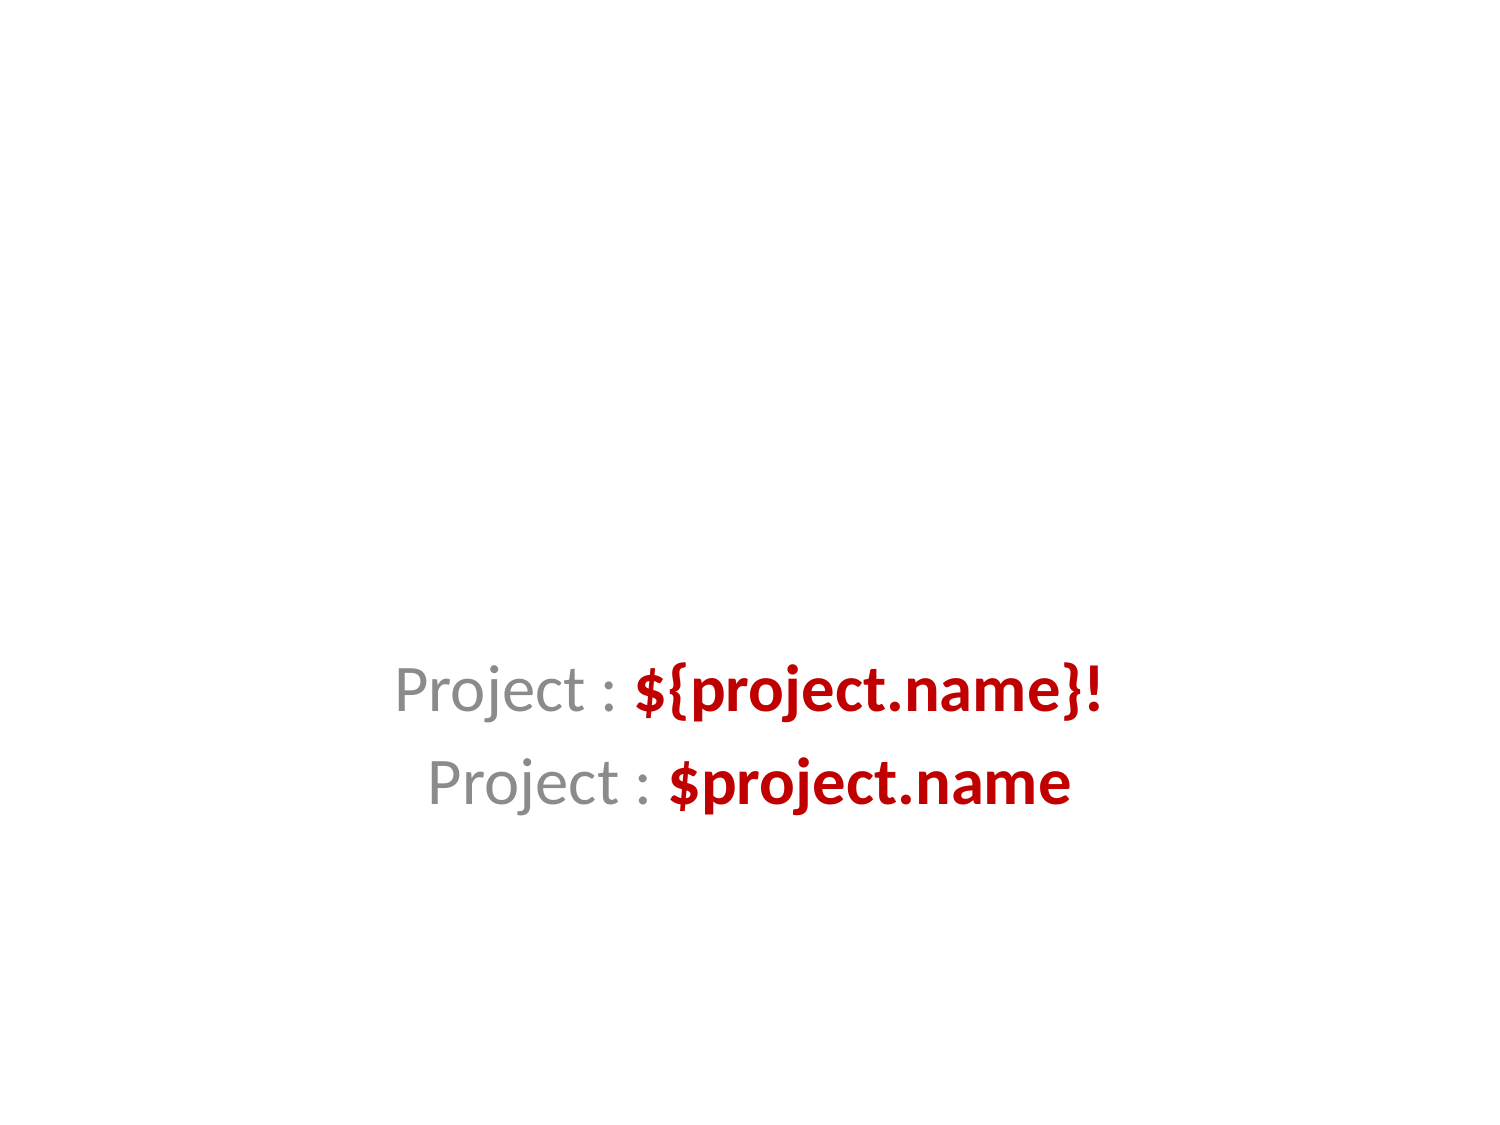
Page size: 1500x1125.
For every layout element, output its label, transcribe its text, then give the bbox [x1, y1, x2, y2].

subtitle Project : ${project.name}! Project : $project.name [225, 637, 1275, 925]
